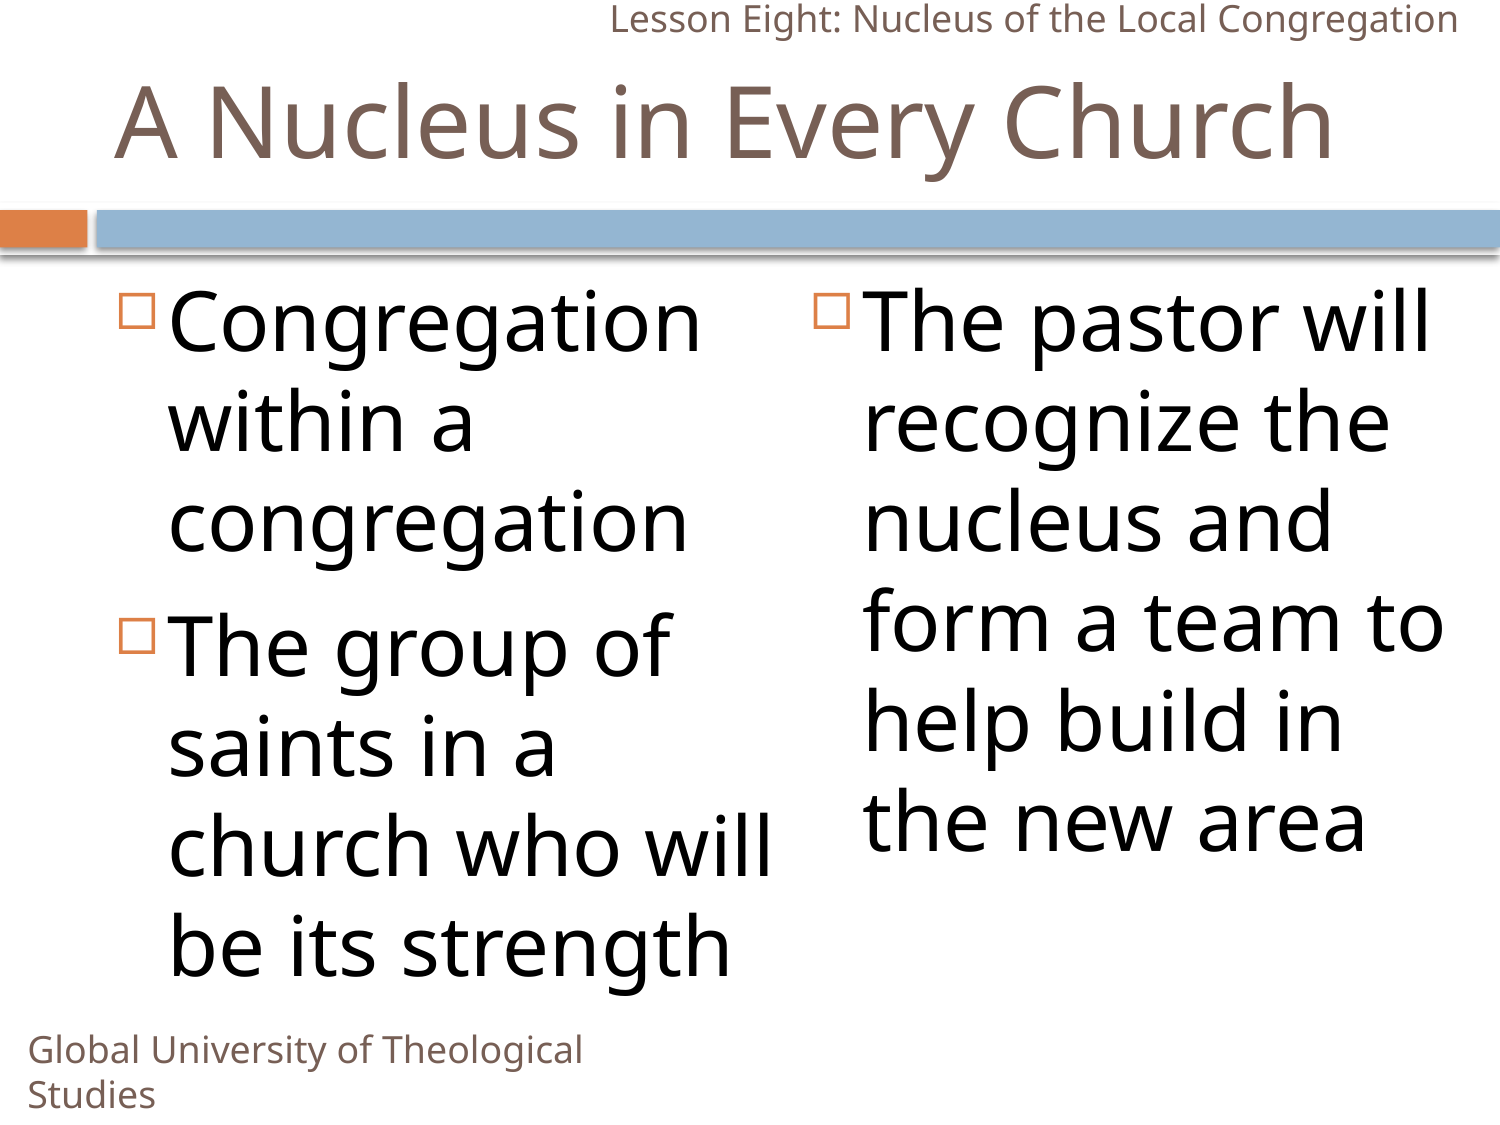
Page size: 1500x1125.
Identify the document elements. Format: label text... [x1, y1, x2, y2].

text_box Global University of Theological Studies [12, 1018, 713, 1123]
text_box The pastor will recognize the nucleus and form a team to help build in the new area [794, 260, 1475, 422]
text_box Congregation within a congregation [99, 260, 795, 438]
text_box The group of saints in a church who will be its strength [99, 585, 795, 800]
title A Nucleus in Every Church [99, 37, 1438, 200]
text_box Lesson Eight: Nucleus of the Local Congregation [512, 0, 1475, 48]
